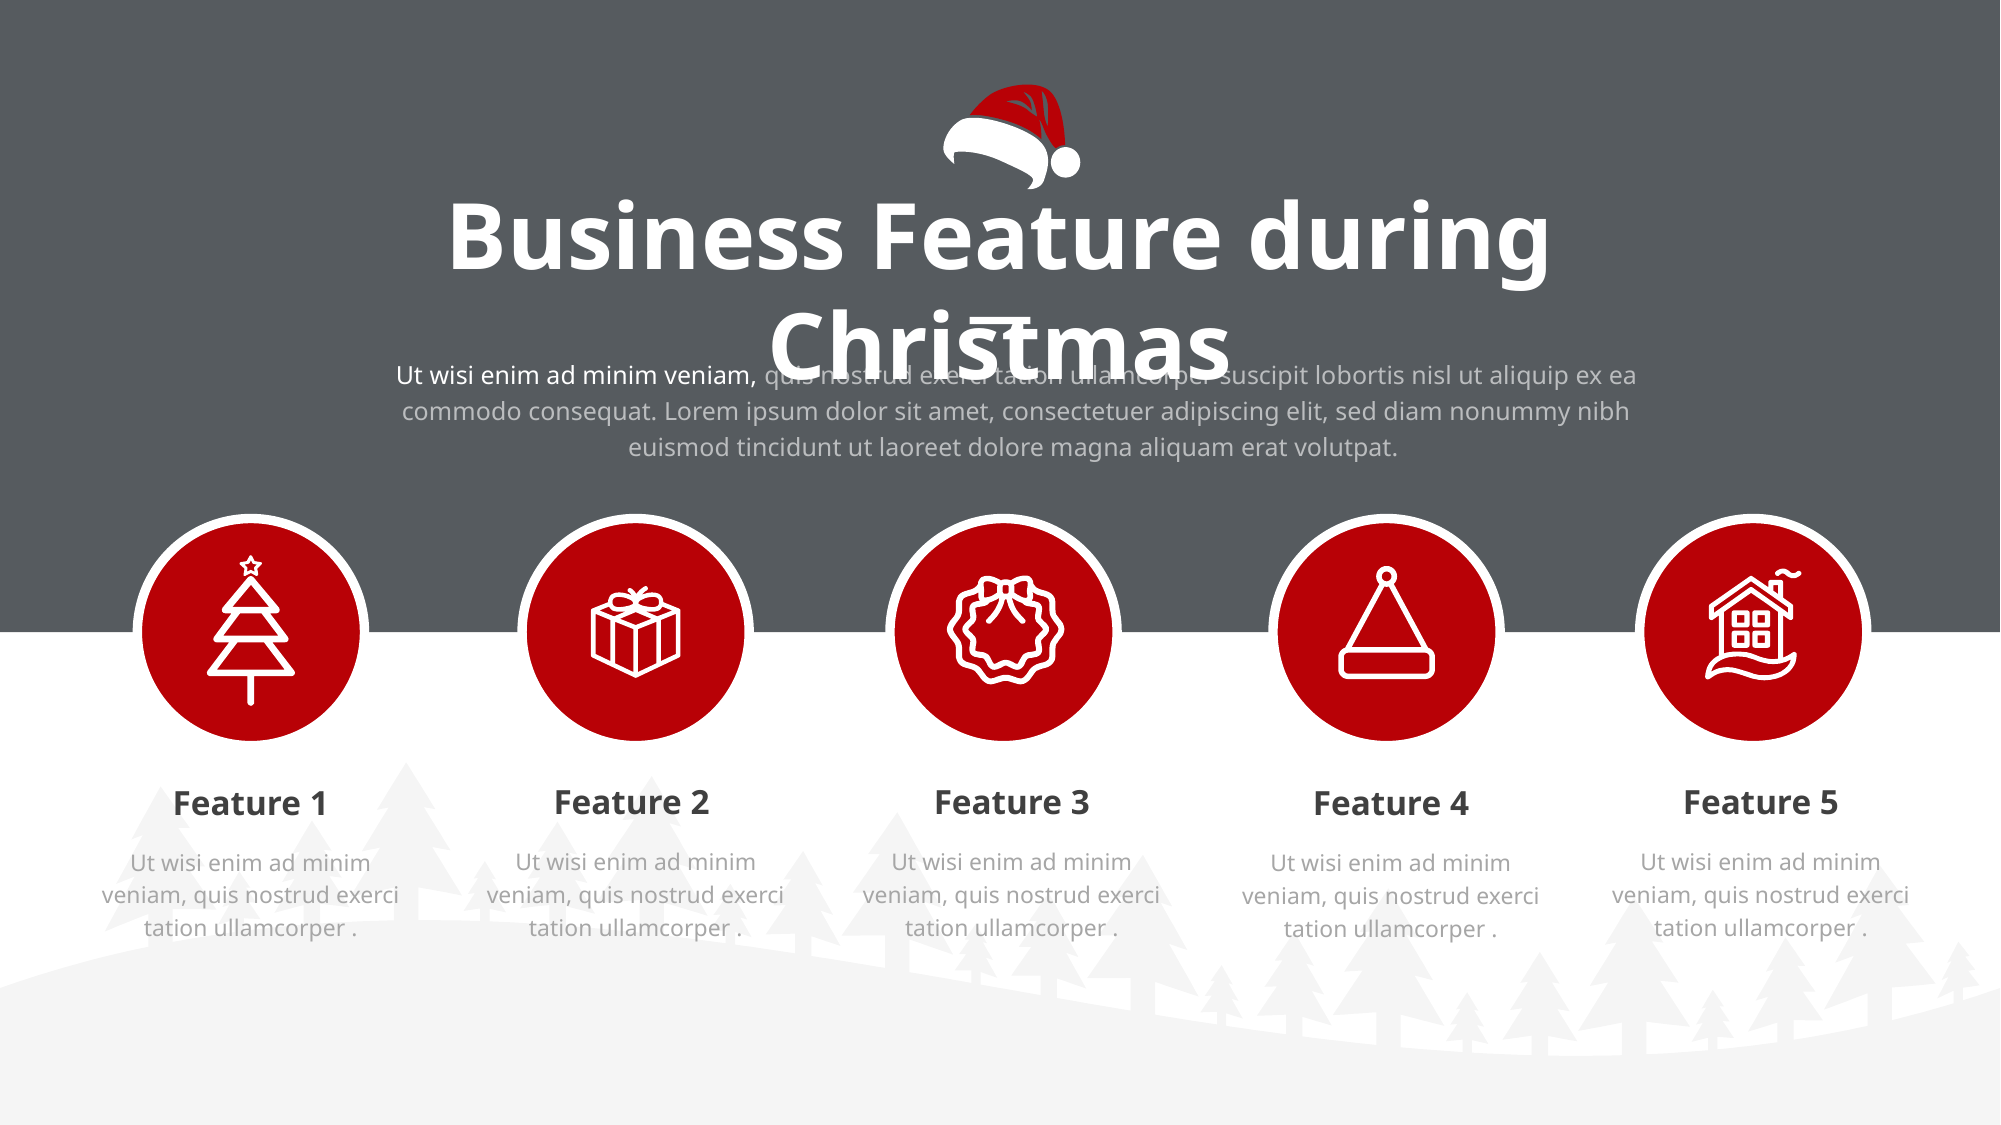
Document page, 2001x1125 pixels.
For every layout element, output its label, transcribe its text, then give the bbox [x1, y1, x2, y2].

text_box Feature 4 [1227, 782, 1555, 830]
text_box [137, 633, 365, 746]
text_box Feature 3 [848, 781, 1176, 829]
text_box Ut wisi enim ad minim veniam, quis nostrud exerci tation ullamcorper . [838, 834, 1185, 949]
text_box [889, 633, 1118, 746]
text_box Ut wisi enim ad minim veniam, quis nostrud exerci tation ullamcorper . [462, 834, 809, 949]
picture [0, 0, 2000, 633]
text_box Feature 5 [1597, 781, 1925, 829]
text_box Ut wisi enim ad minim veniam, quis nostrud exerci tation ullamcorper . [77, 835, 424, 949]
text_box Ut wisi enim ad minim veniam, quis nostrud exerci tation ullamcorper . [1218, 835, 1564, 950]
text_box Ut wisi enim ad minim veniam, quis nostrud exerci tation ullamcorper . [1588, 834, 1934, 949]
text_box Feature 2 [472, 781, 800, 829]
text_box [1272, 633, 1501, 746]
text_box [1639, 633, 1867, 746]
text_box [522, 633, 750, 746]
text_box Feature 1 [87, 782, 415, 829]
